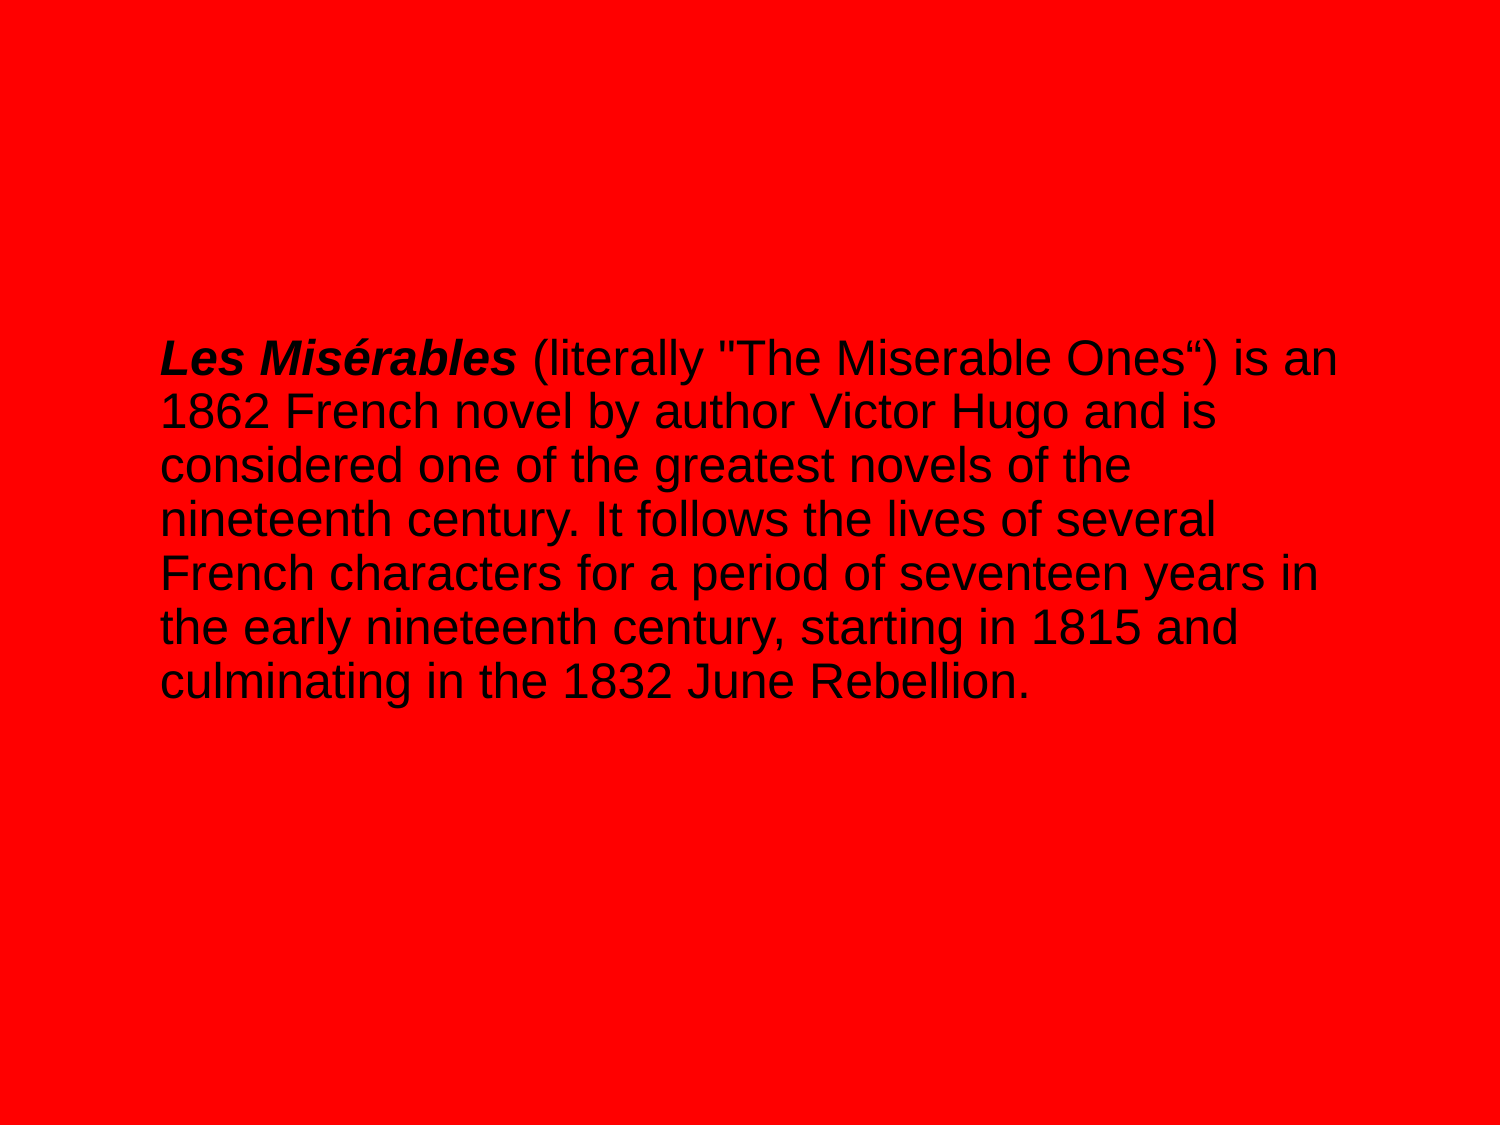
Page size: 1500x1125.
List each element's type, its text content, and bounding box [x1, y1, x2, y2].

list Les Misérables (literally "The Miserable Ones“) is an 1862 French novel by author Victor Hugo and is considered one of the greatest novels of the nineteenth century. It follows the lives of several French characters for a period of seventeen years in the early nineteenth century, starting in 1815 and culminating in the 1832 June Rebellion. [88, 196, 1388, 939]
